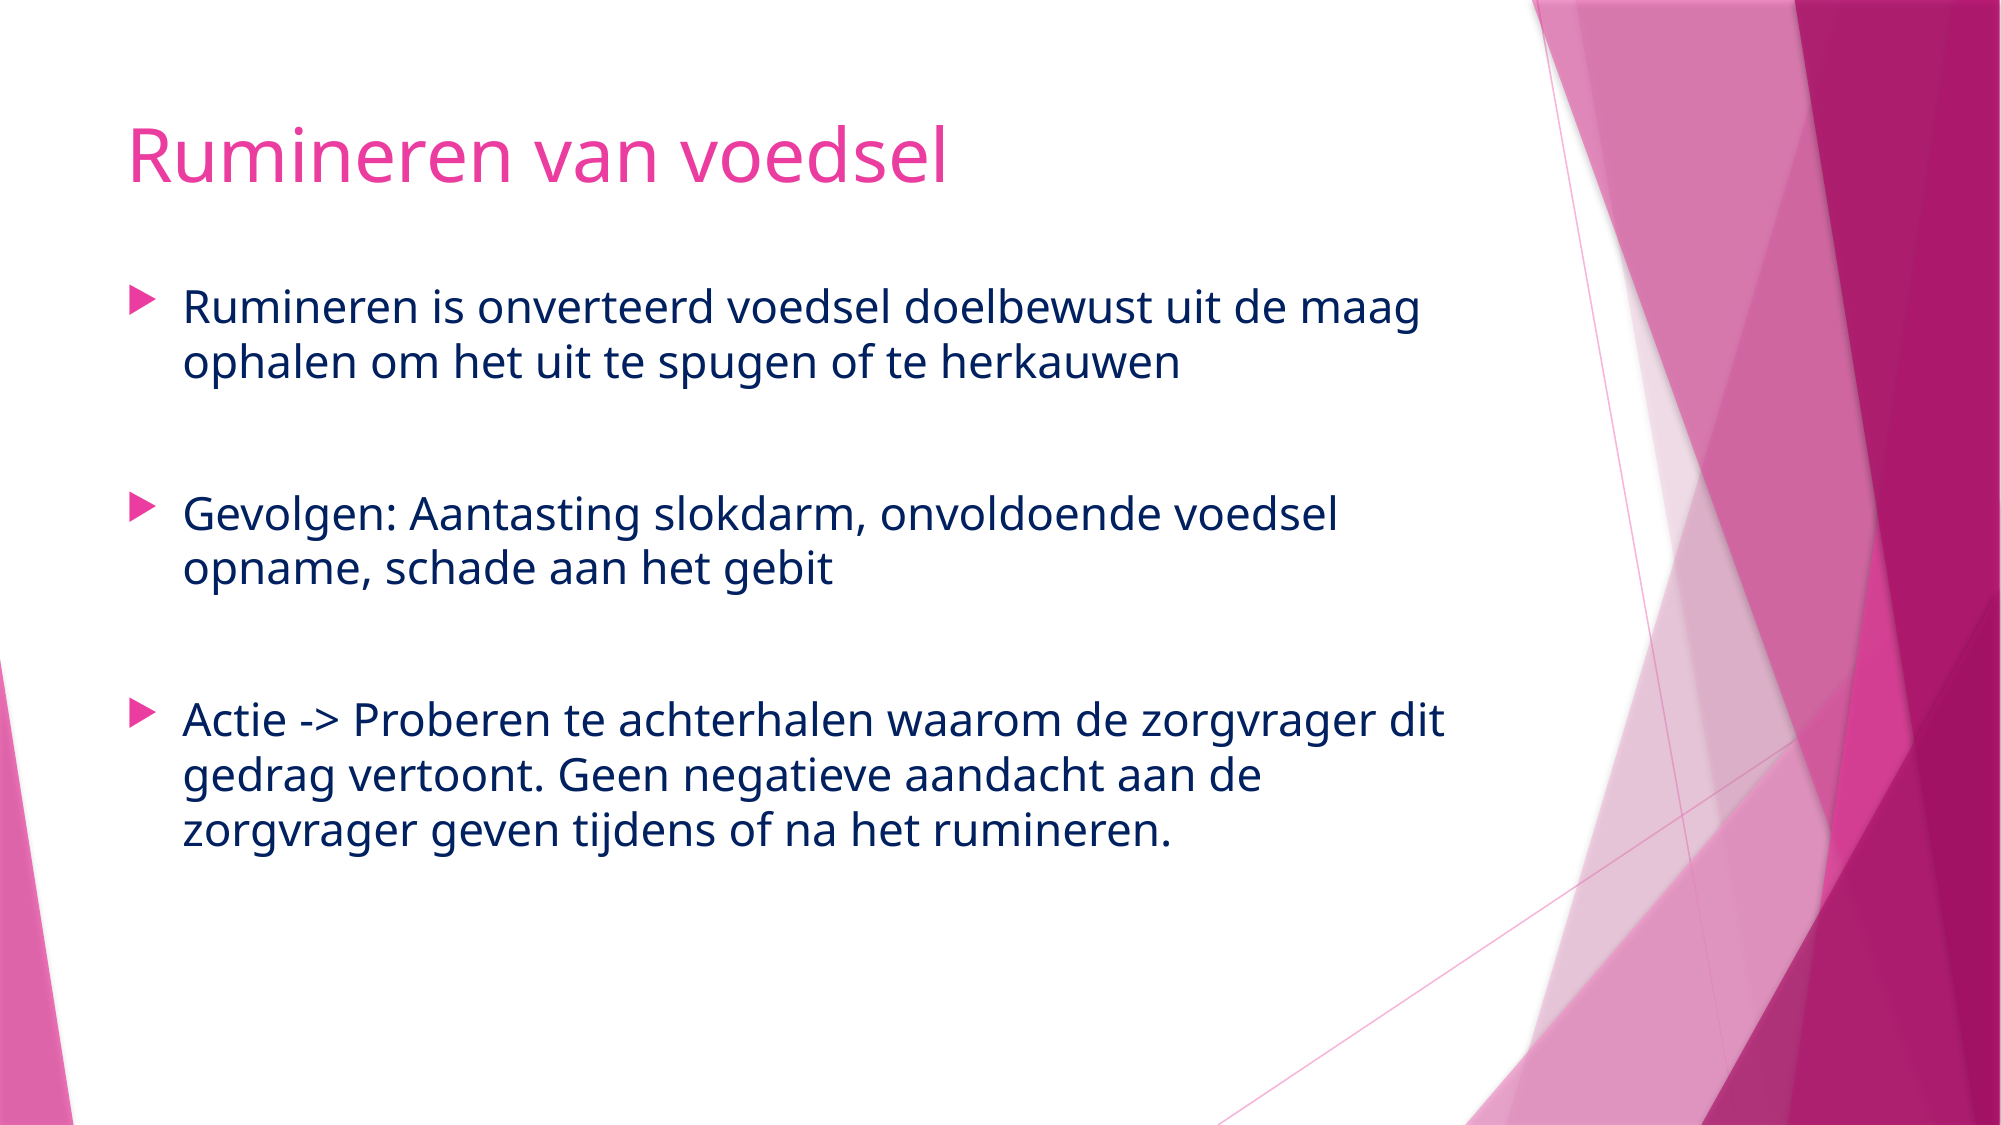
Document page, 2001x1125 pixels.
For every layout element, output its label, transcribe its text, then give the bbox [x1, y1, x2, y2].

title Rumineren van voedsel [111, 99, 1522, 270]
list Rumineren is onverteerd voedsel doelbewust uit de maag ophalen om het uit te spugen of te herkauwen Gevolgen: Aantasting slokdarm, onvoldoende voedsel opname, schade aan het gebit Actie -> Proberen te achterhalen waarom de zorgvrager dit gedrag vertoont. Geen negatieve aandacht aan de zorgvrager geven tijdens of na het rumineren. [111, 270, 1522, 907]
